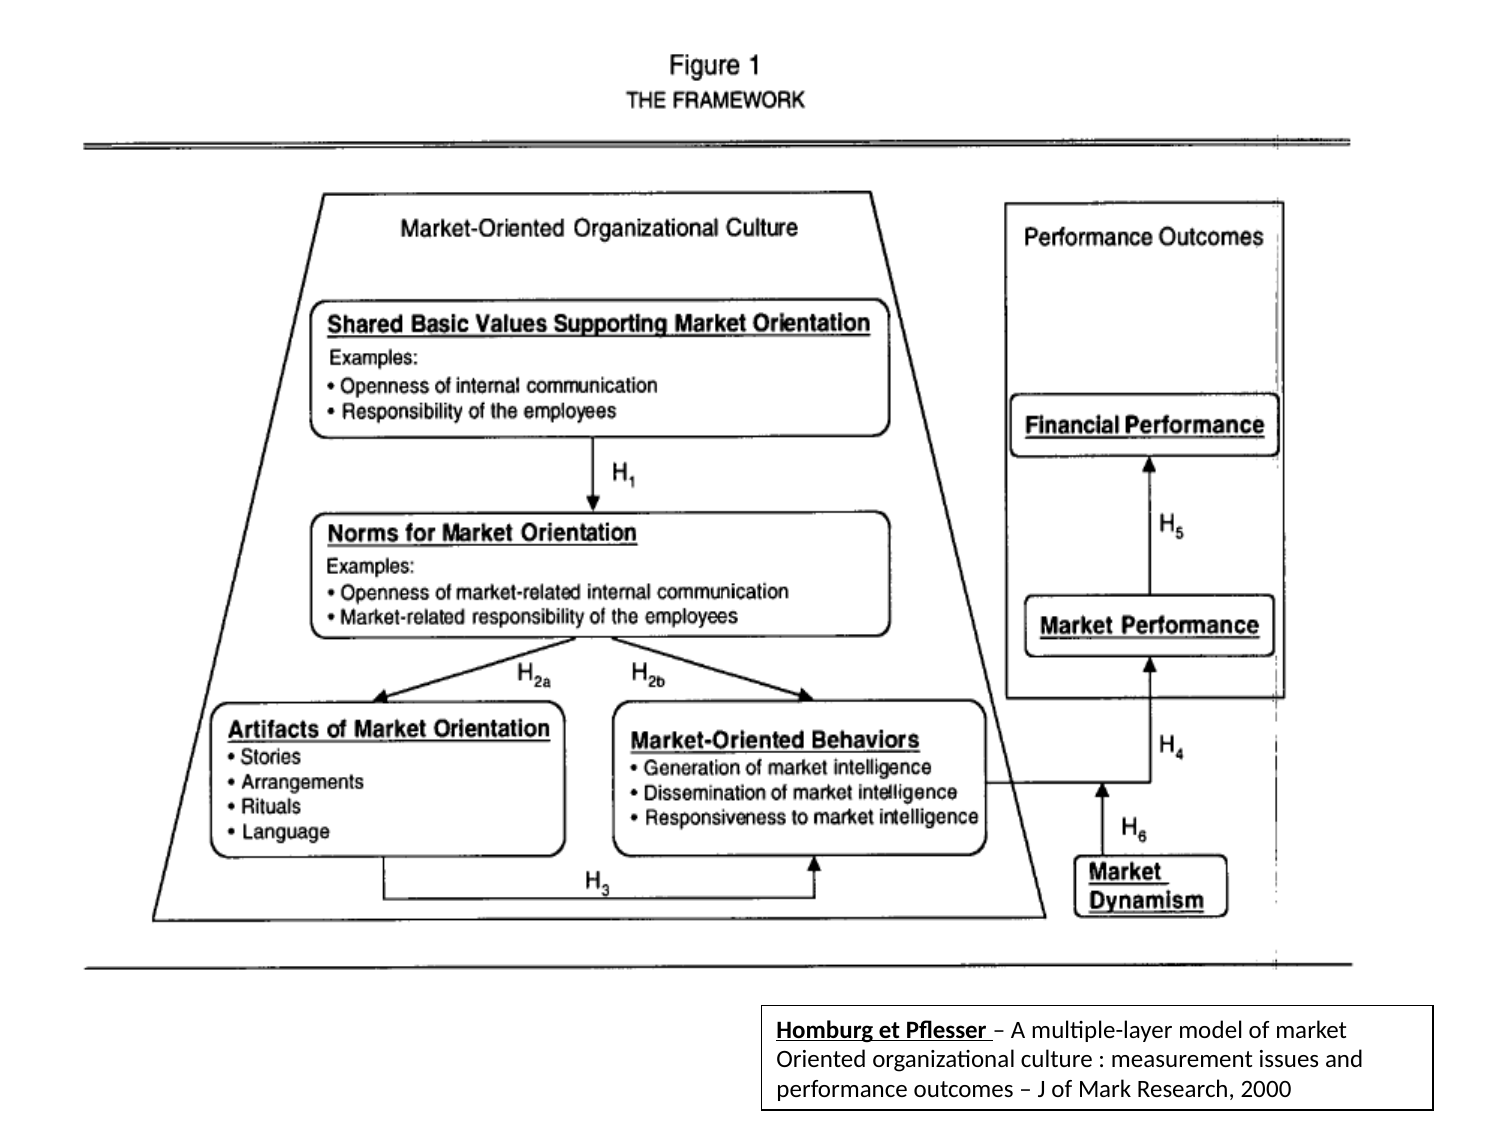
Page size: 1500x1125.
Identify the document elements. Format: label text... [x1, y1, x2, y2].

text_box Homburg et Pflesser – A multiple-layer model of market Oriented organizational culture : measurement issues and performance outcomes – J of Mark Research, 2000 [761, 1005, 1433, 1111]
picture [76, 30, 1389, 988]
